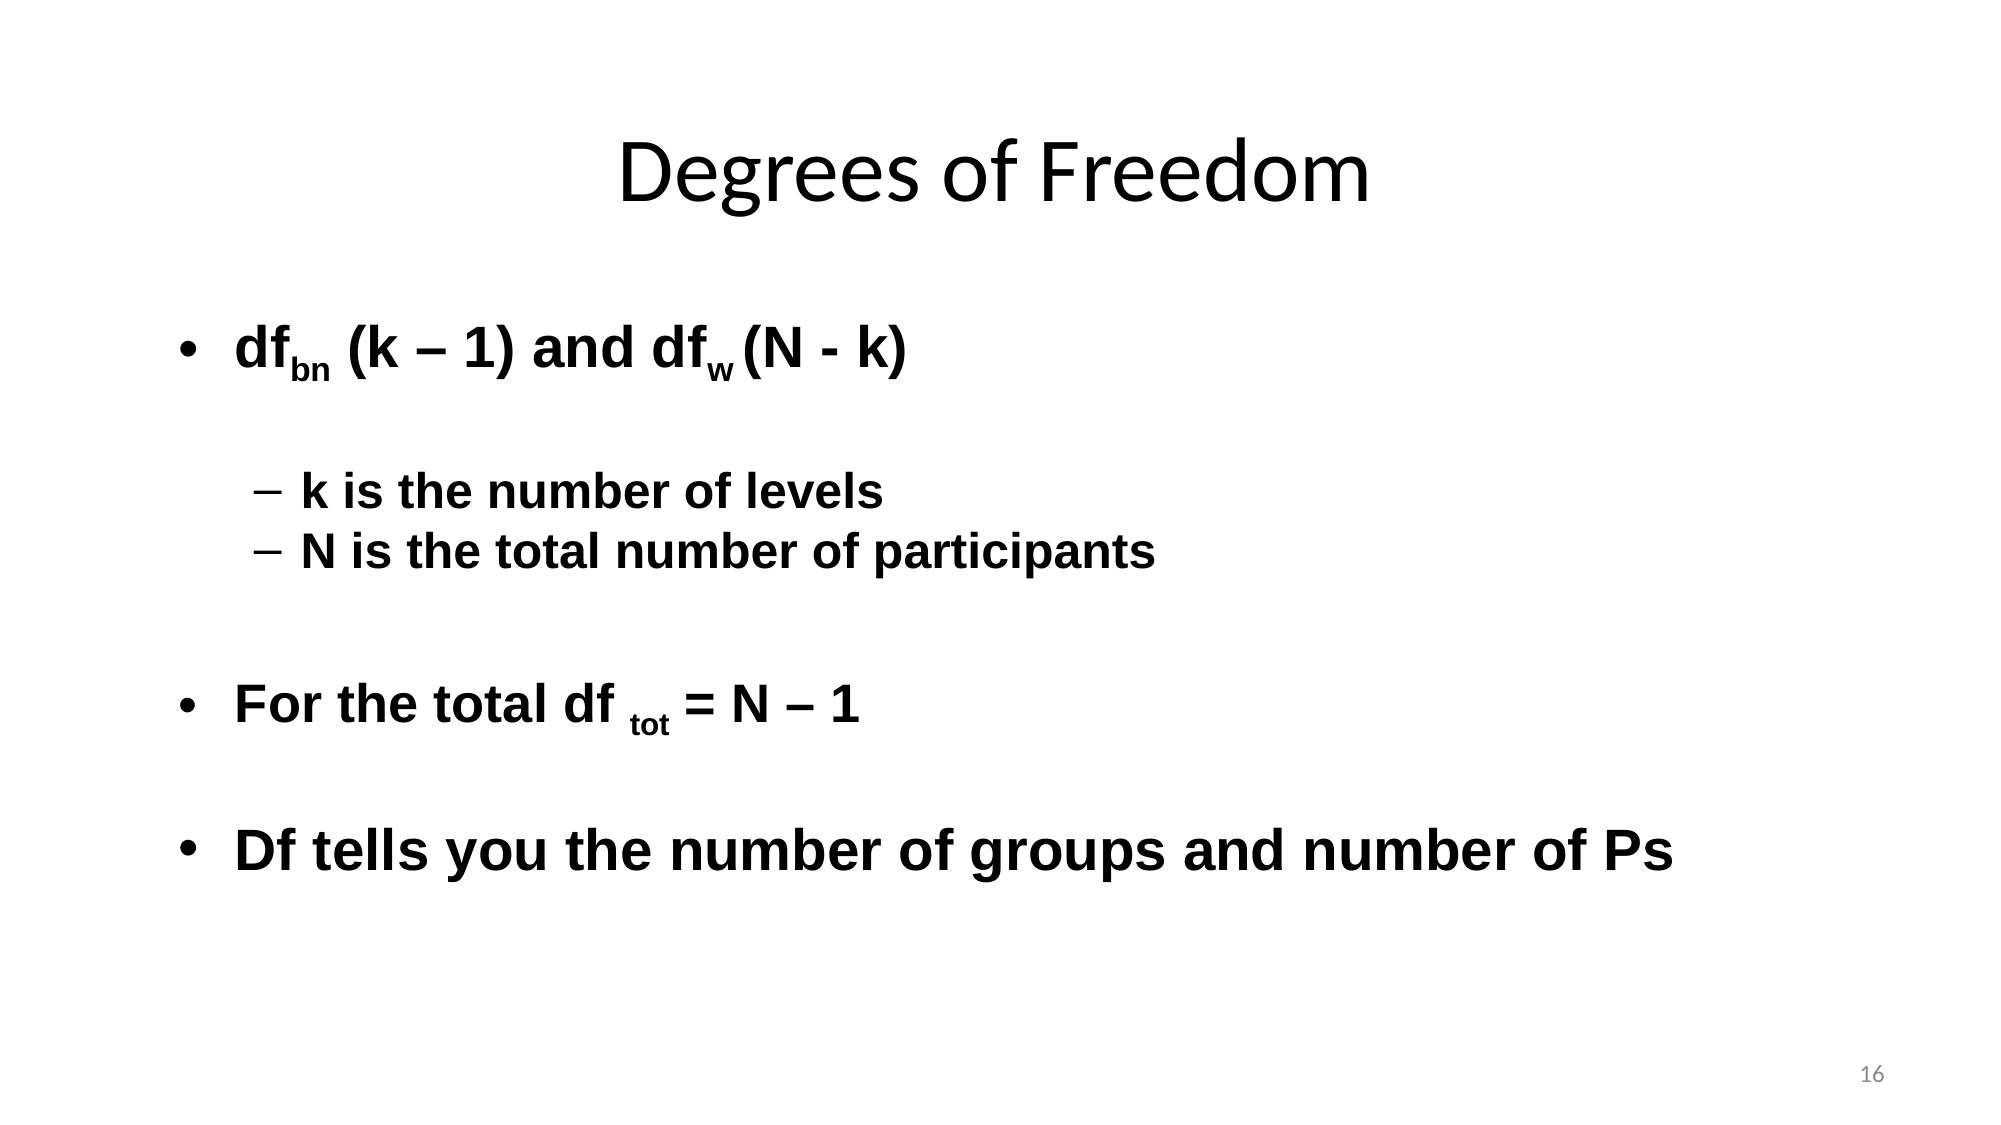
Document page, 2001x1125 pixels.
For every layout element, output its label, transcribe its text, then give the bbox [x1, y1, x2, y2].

title Degrees of Freedom [21, 90, 1971, 241]
list dfbn (k – 1) and dfw (N - k) k is the number of levels N is the total number of participants For the total df tot = N – 1 Df tells you the number of groups and number of Ps [163, 301, 1829, 904]
slide_number 16 [1433, 1042, 1900, 1103]
